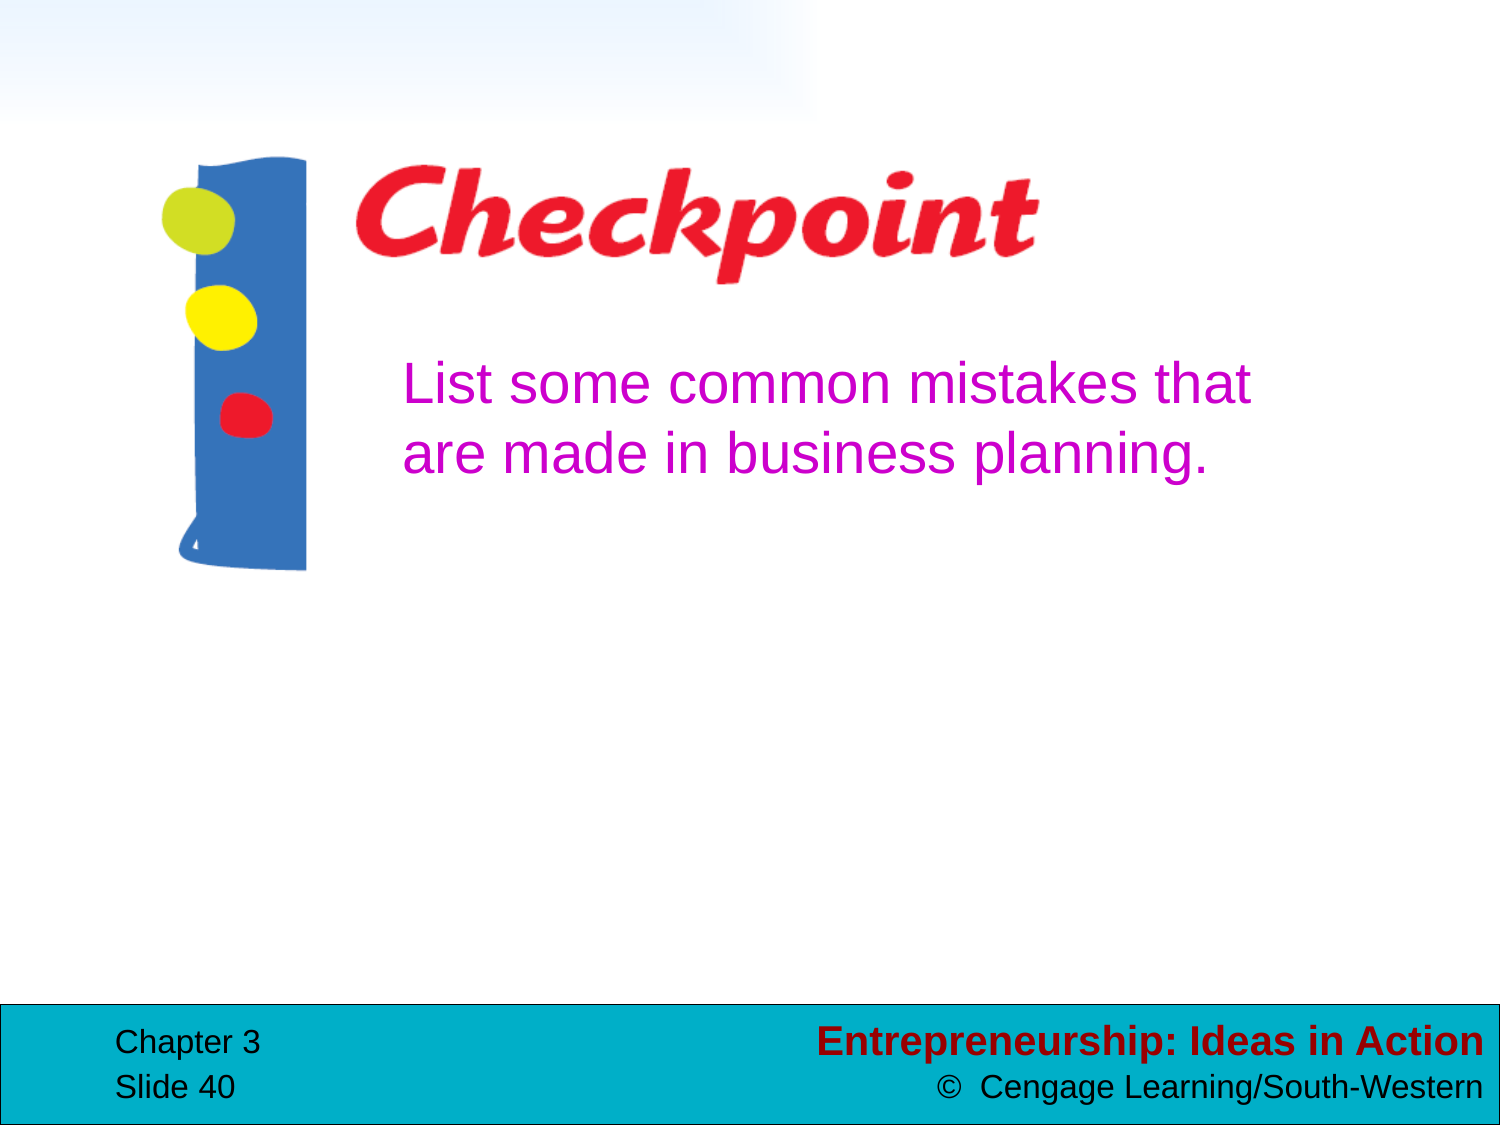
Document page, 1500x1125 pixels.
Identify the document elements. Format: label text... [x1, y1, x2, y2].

footer Chapter 3 [99, 1012, 413, 1037]
slide_number Slide 40 [99, 1037, 413, 1113]
picture [324, 149, 1063, 296]
text_box List some common mistakes that are made in business planning. [387, 337, 1350, 493]
picture [149, 137, 307, 588]
